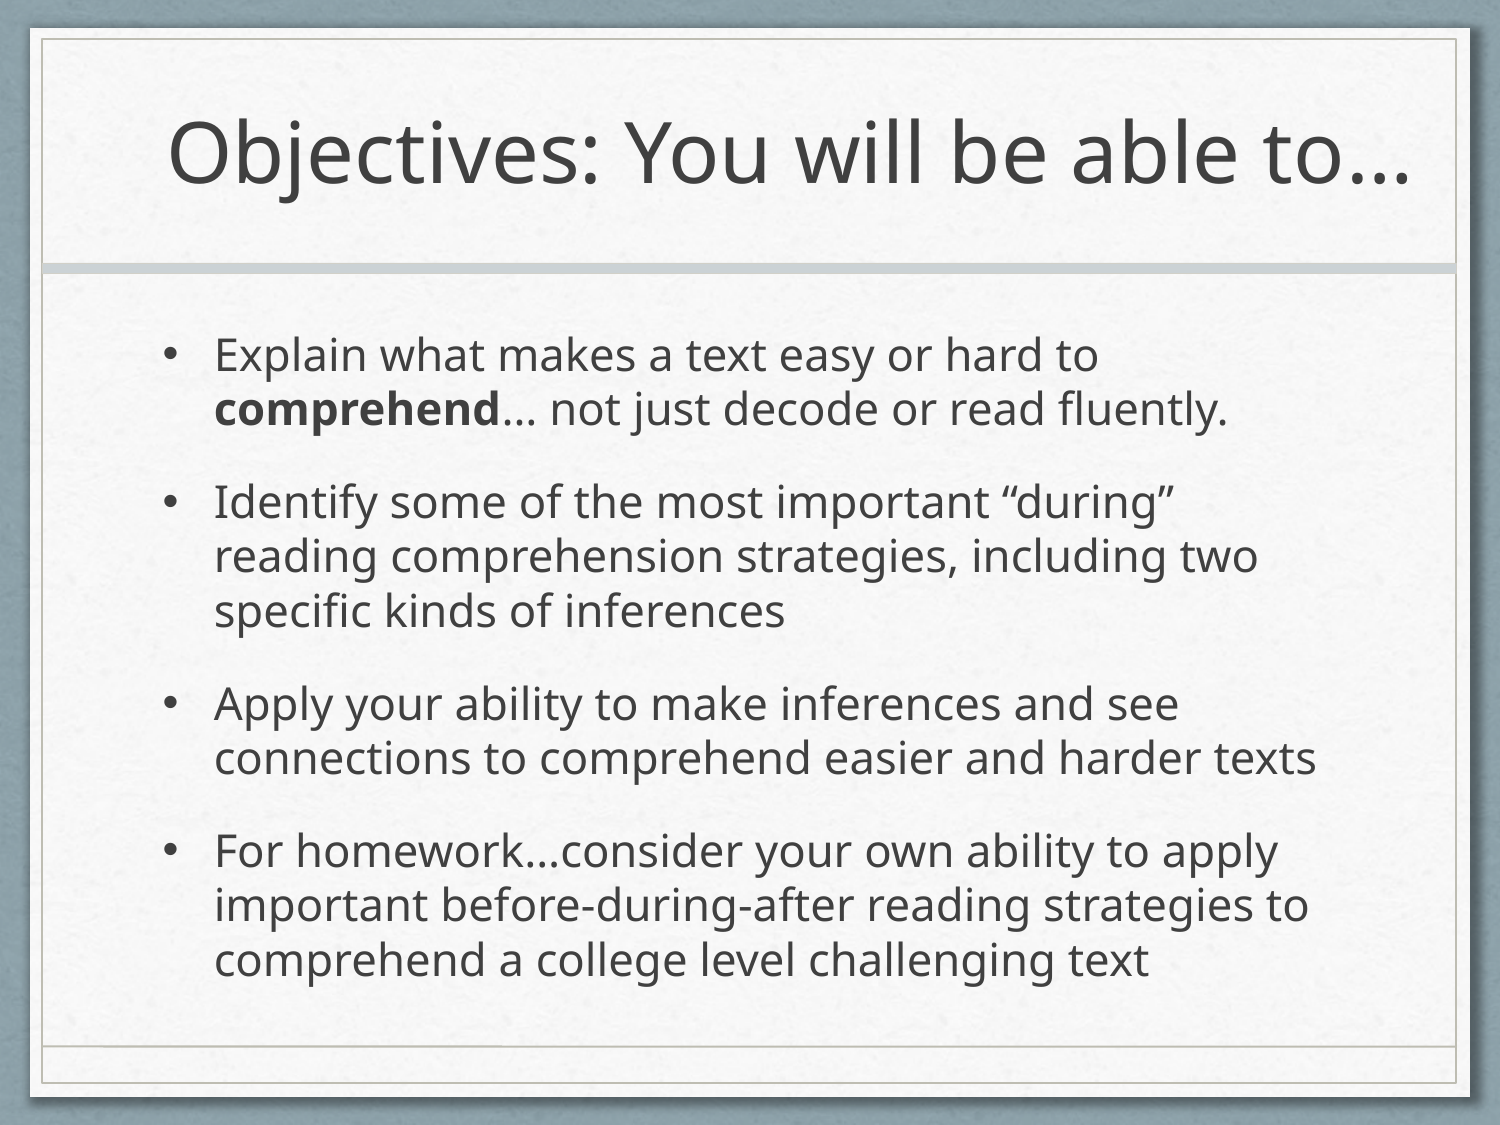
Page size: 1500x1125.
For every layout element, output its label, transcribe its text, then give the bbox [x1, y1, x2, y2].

title Objectives: You will be able to… [144, 40, 1435, 260]
list Explain what makes a text easy or hard to comprehend… not just decode or read fluently. Identify some of the most important “during” reading comprehension strategies, including two specific kinds of inferences Apply your ability to make inferences and see connections to comprehend easier and harder texts For homework…consider your own ability to apply important before-during-after reading strategies to comprehend a college level challenging text [147, 318, 1353, 1002]
picture [30, 28, 1470, 1097]
